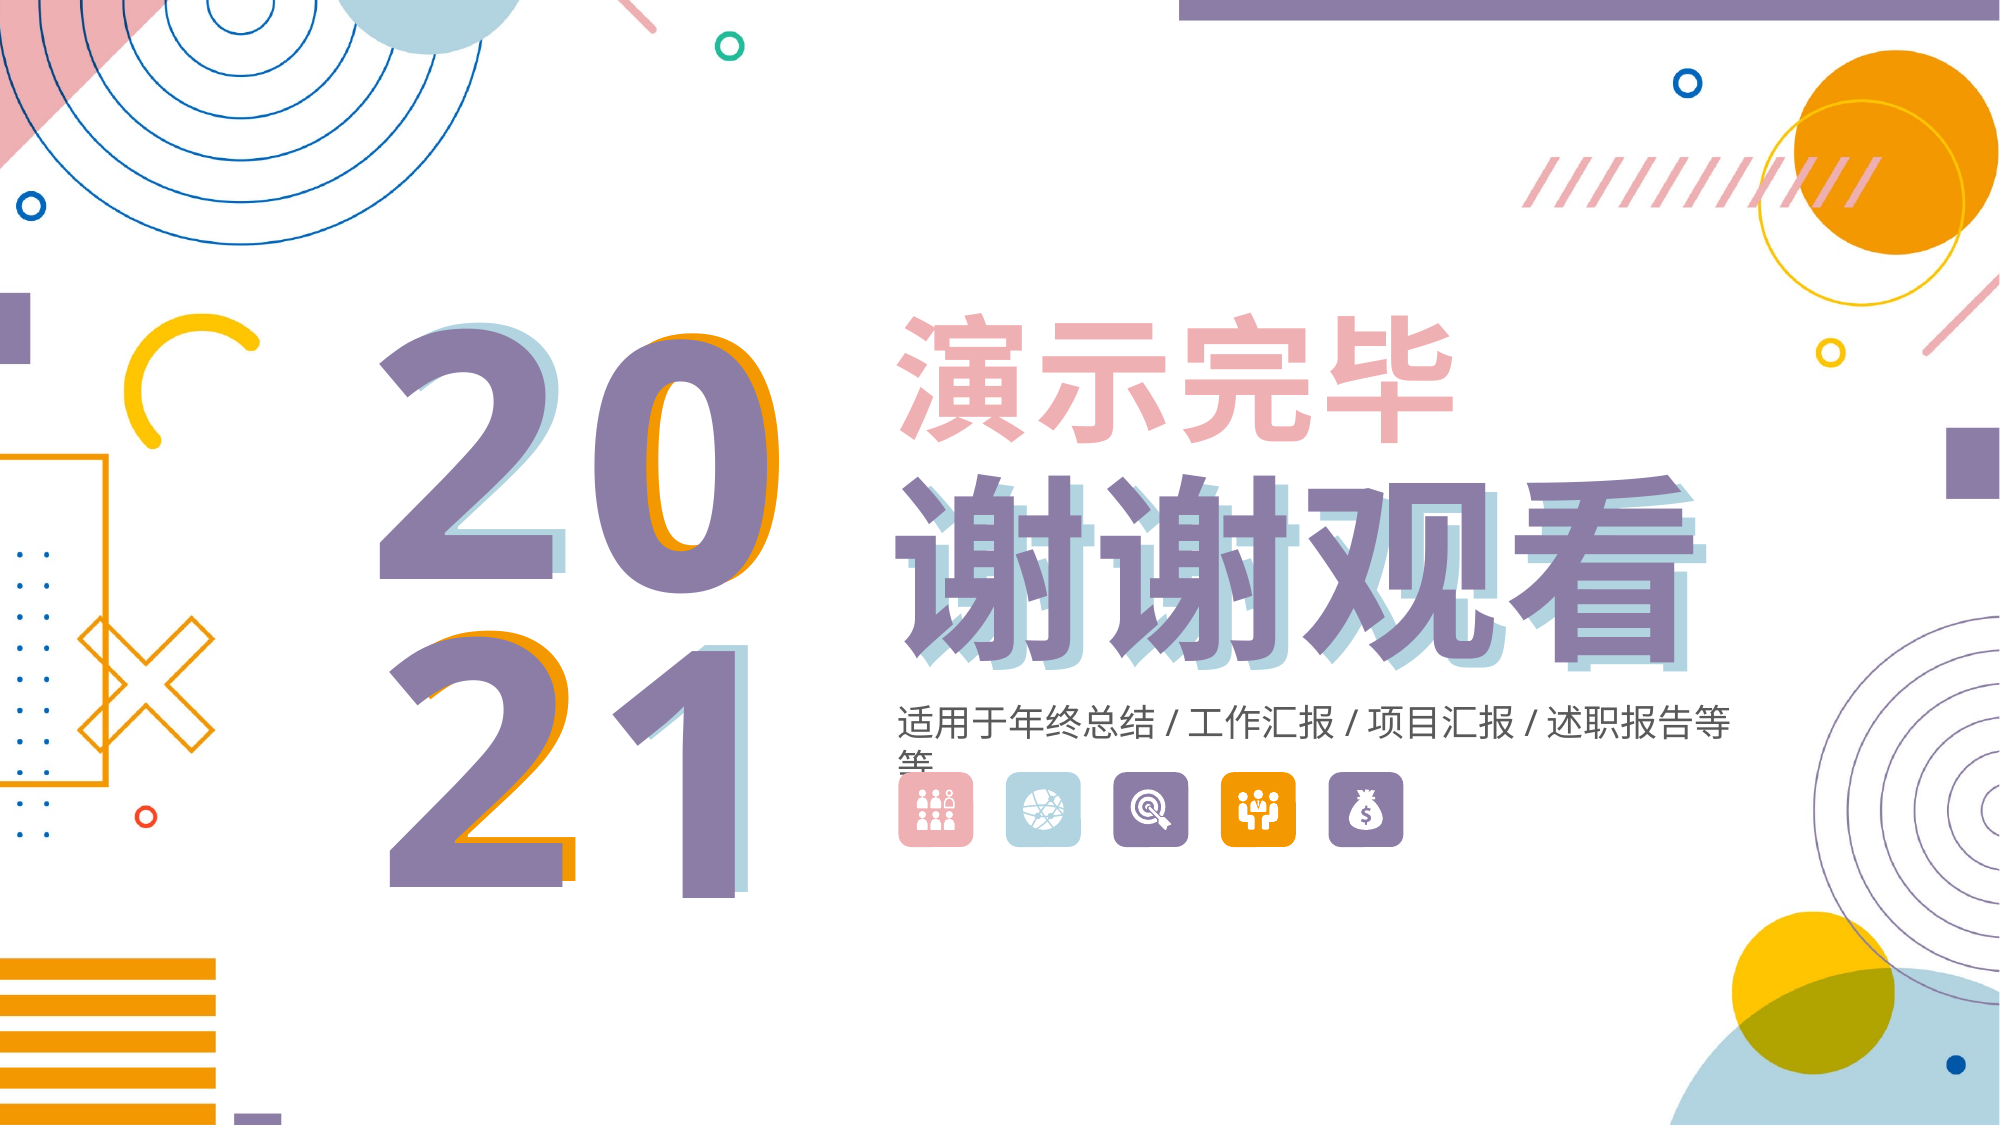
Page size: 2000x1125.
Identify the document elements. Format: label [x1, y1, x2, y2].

text_box [1113, 772, 1189, 848]
text_box [873, 436, 1806, 704]
text_box [1005, 772, 1081, 848]
picture [0, 0, 2000, 1125]
text_box [898, 772, 974, 848]
text_box [364, 220, 805, 980]
text_box [1328, 772, 1404, 848]
text_box [1220, 772, 1296, 848]
